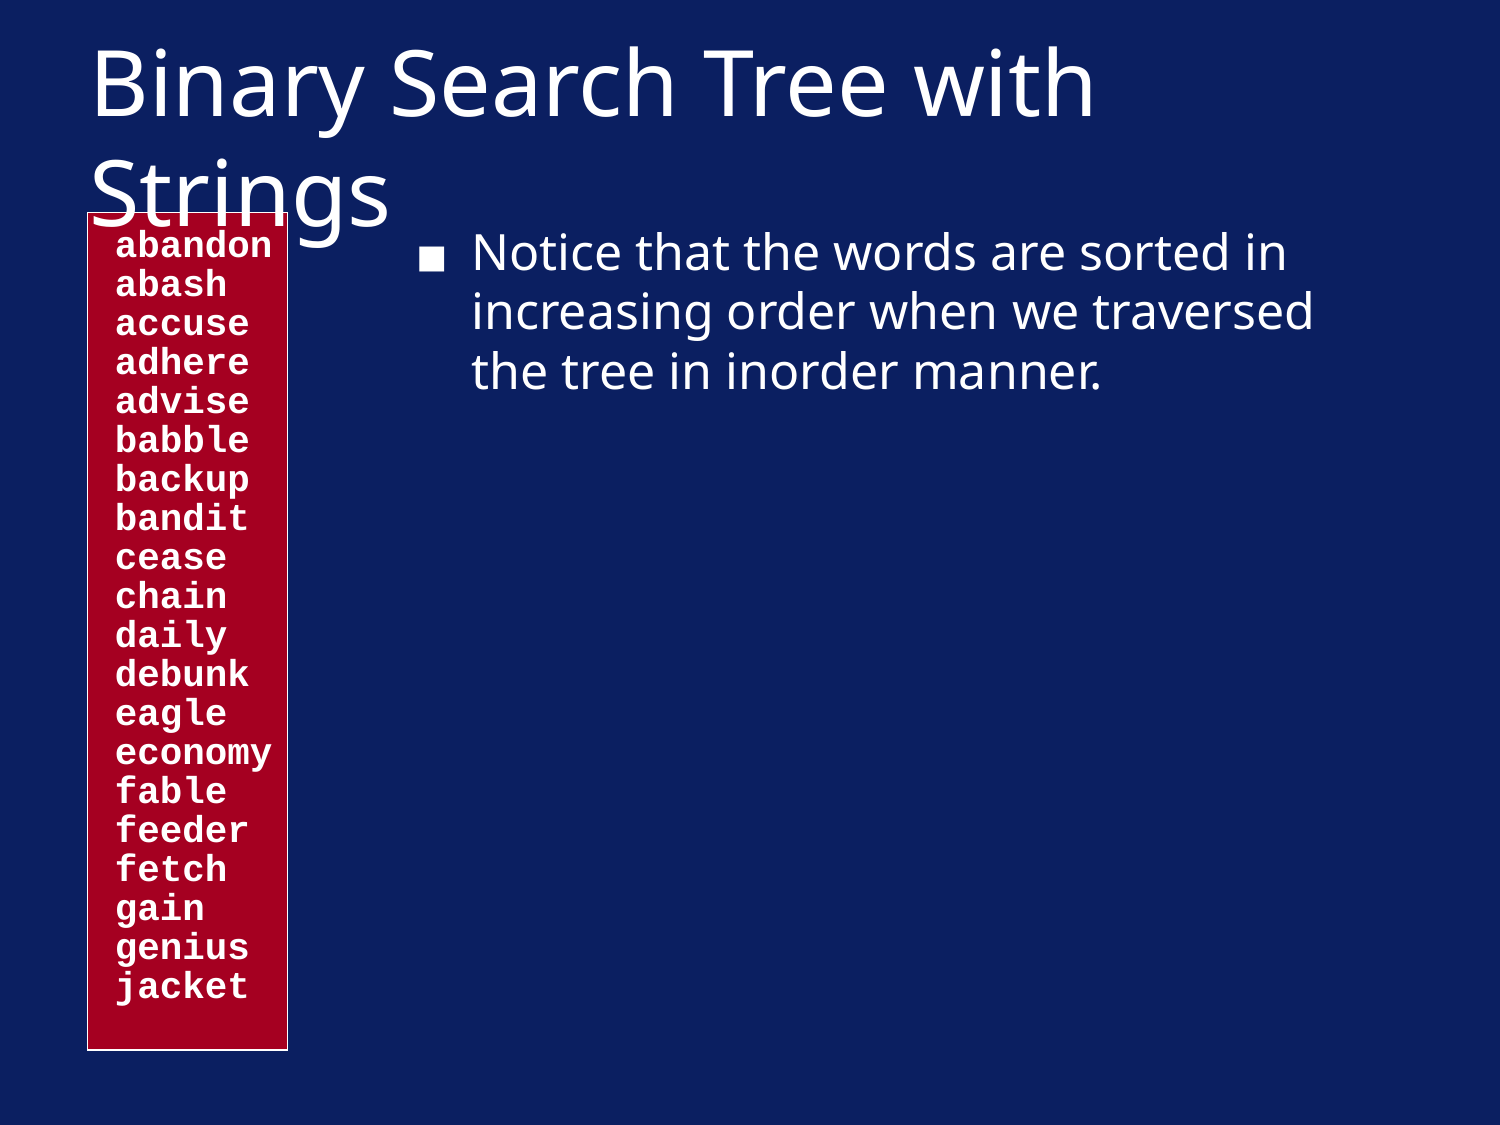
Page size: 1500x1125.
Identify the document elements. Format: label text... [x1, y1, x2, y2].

title Binary Search Tree with Strings [74, 59, 1425, 210]
text_box [87, 212, 288, 1050]
list abandon abash accuse adhere advise babble backup bandit cease chain daily debunk eagle economy fable feeder fetch gain genius jacket [99, 224, 363, 1038]
text_box Notice that the words are sorted in increasing order when we traversed the tree in inorder manner. [399, 212, 1338, 1025]
